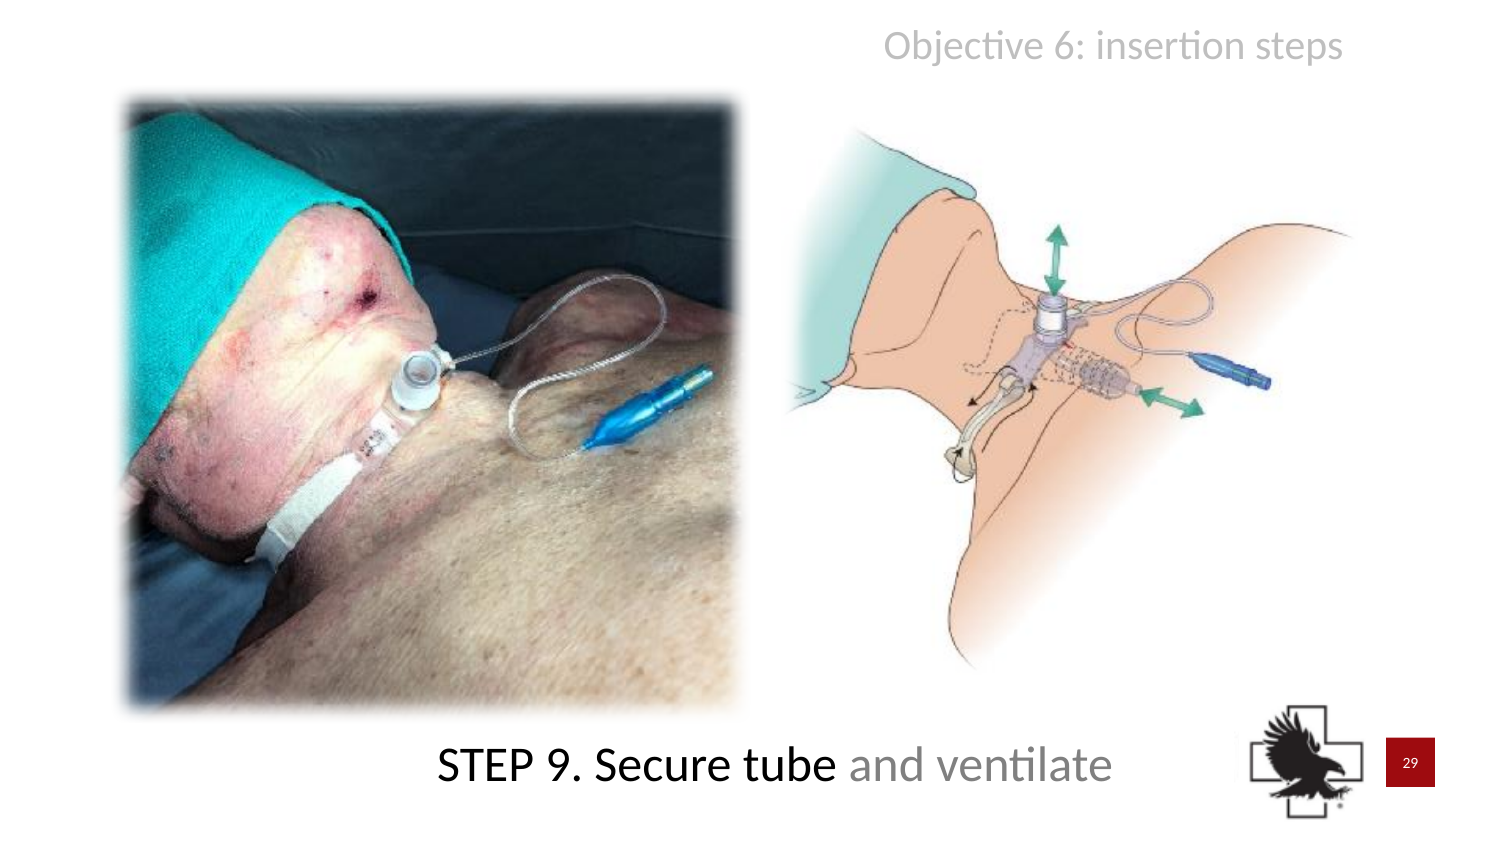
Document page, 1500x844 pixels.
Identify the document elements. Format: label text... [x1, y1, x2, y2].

picture [110, 84, 750, 724]
text_box Objective 6: insertion steps [868, 10, 1387, 75]
text_box STEP 9. Secure tube and ventilate [422, 724, 1129, 800]
slide_number 29 [1386, 737, 1435, 787]
picture [781, 109, 1360, 675]
picture [1234, 694, 1375, 831]
